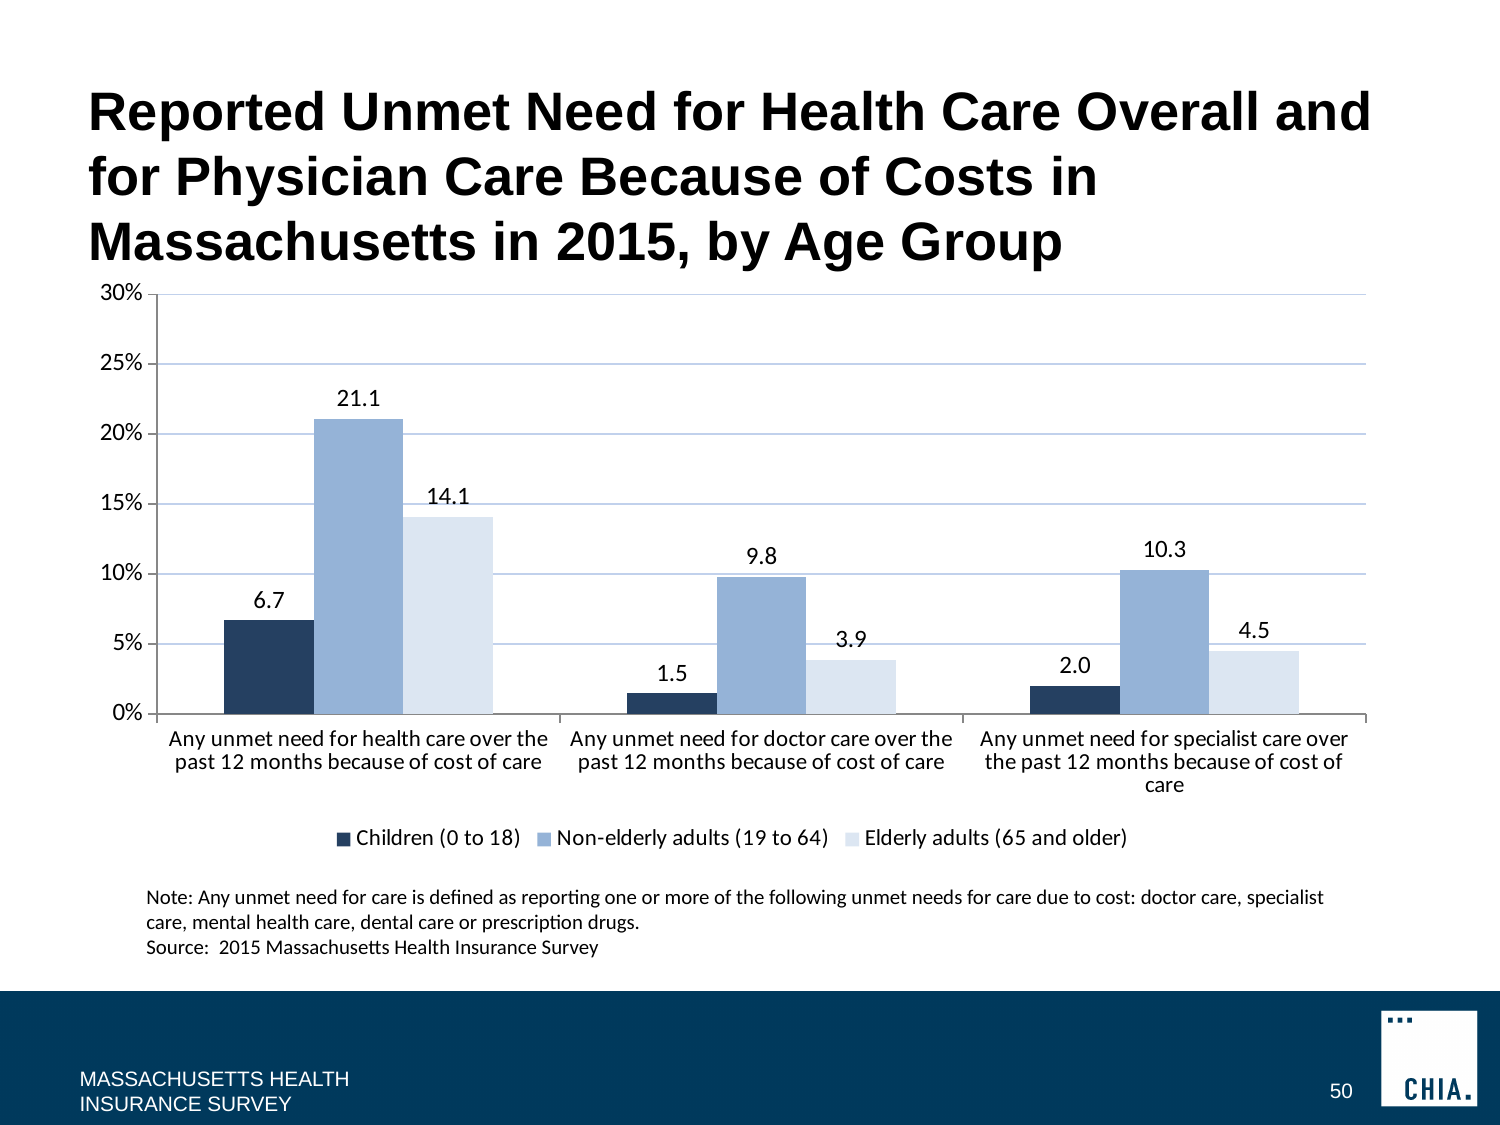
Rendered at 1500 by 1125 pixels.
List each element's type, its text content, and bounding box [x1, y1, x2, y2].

title Reported Unmet Need for Health Care Overall and for Physician Care Because of Costs in Massachusetts in 2015, by Age Group [73, 120, 1393, 227]
slide_number 50 [1017, 1060, 1368, 1121]
picture [0, 991, 1500, 1125]
footer MASSACHUSETTS HEALTH INSURANCE SURVEY [64, 1060, 430, 1121]
chart [73, 269, 1393, 858]
text_box Note: Any unmet need for care is defined as reporting one or more of the following unmet needs for care due to cost: doctor care, specialist care, mental health care, dental care or prescription drugs. Source: 2015 Massachusetts Health Insurance Survey [131, 876, 1368, 966]
